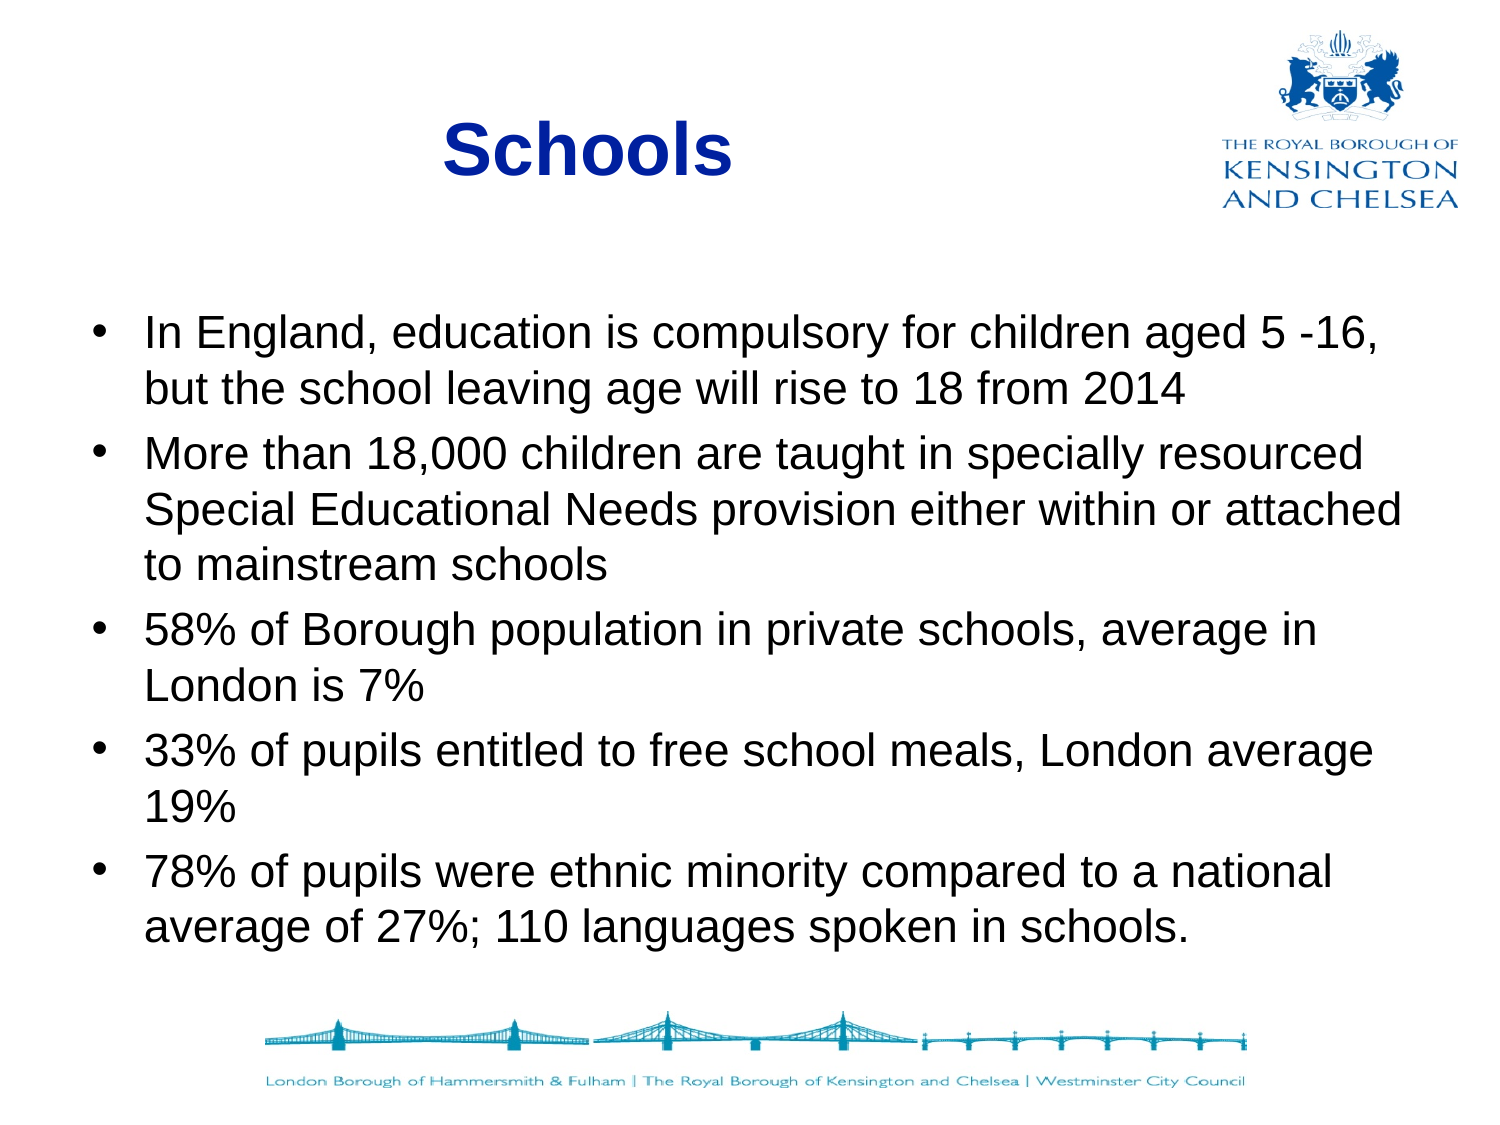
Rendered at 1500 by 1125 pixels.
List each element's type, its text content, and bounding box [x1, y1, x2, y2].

picture [265, 1011, 1247, 1089]
list In England, education is compulsory for children aged 5 -16, but the school leaving age will rise to 18 from 2014 More than 18,000 children are taught in specially resourced Special Educational Needs provision either within or attached to mainstream schools 58% of Borough population in private schools, average in London is 7% 33% of pupils entitled to free school meals, London average 19% 78% of pupils were ethnic minority compared to a national average of 27%; 110 languages spoken in schools. [76, 231, 1427, 975]
picture [1222, 30, 1458, 209]
title Schools [75, 45, 1425, 233]
